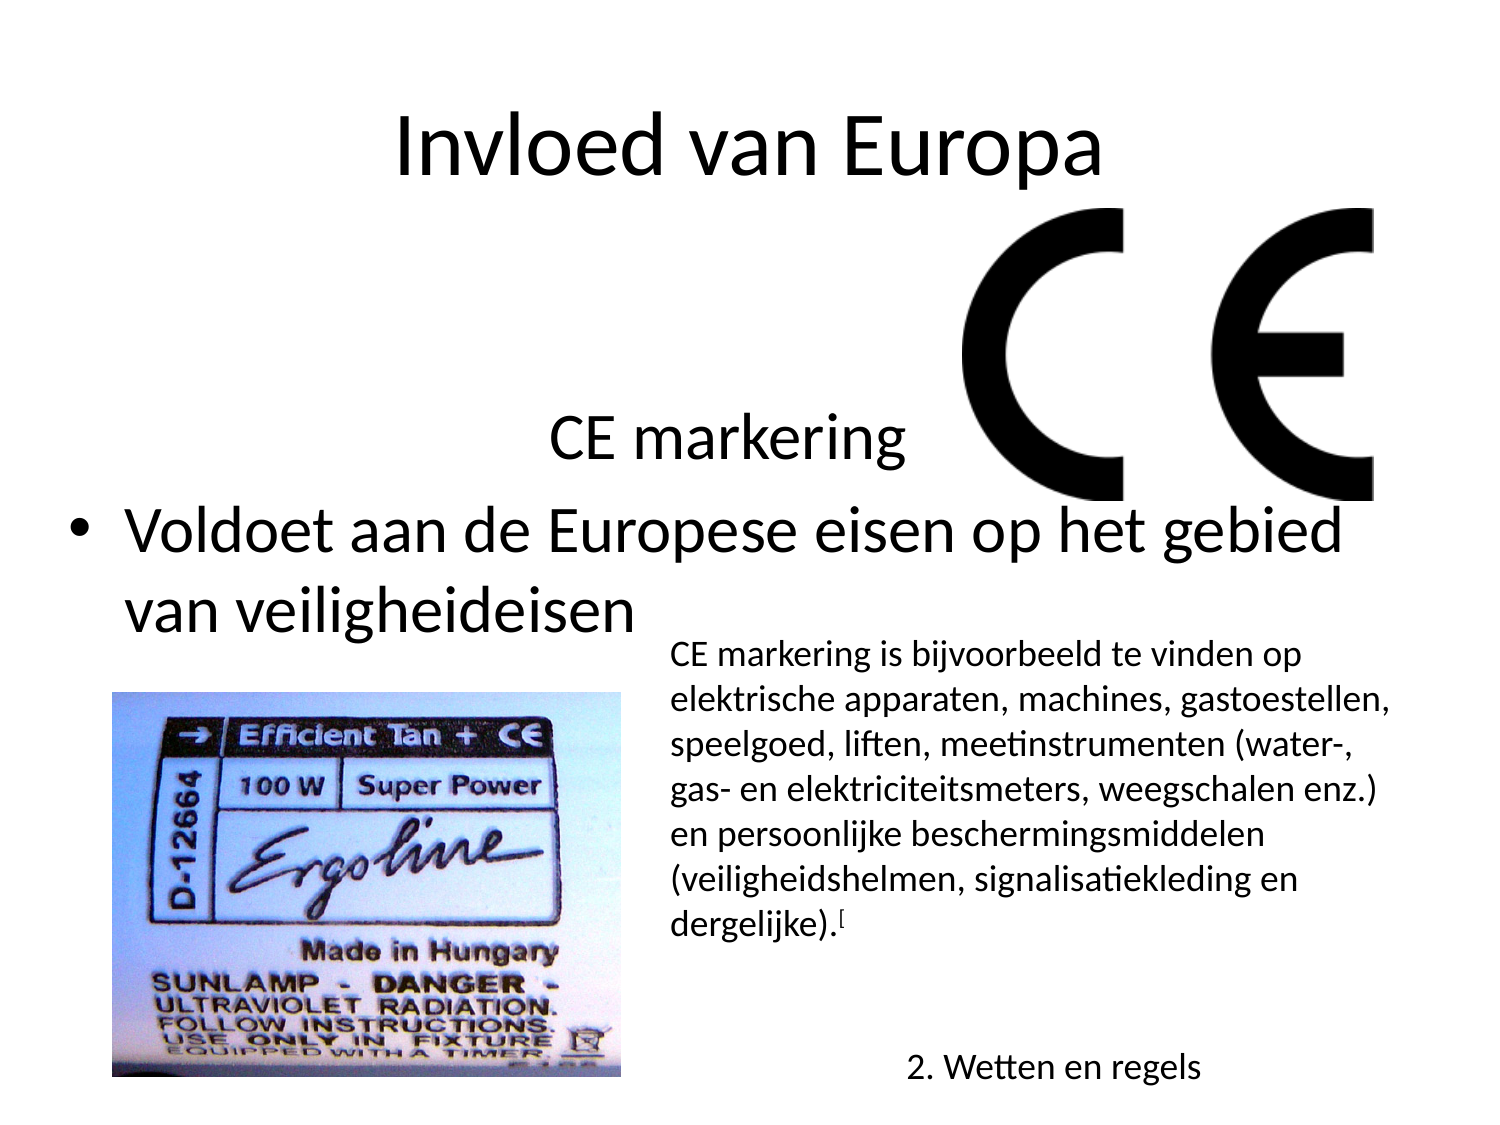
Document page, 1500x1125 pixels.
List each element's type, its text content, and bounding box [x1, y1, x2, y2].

list CE markering Voldoet aan de Europese eisen op het gebied van veiligheideisen [53, 385, 1404, 709]
text_box CE markering is bijvoorbeeld te vinden op elektrische apparaten, machines, gastoestellen, speelgoed, liften, meetinstrumenten (water-, gas- en elektriciteitsmeters, weegschalen enz.) en persoonlijke beschermingsmiddelen (veiligheidshelmen, signalisatiekleding en dergelijke).[ [655, 621, 1424, 952]
title Invloed van Europa [75, 45, 1425, 233]
text_box 2. Wetten en regels [891, 1034, 1424, 1095]
picture [962, 207, 1374, 501]
picture [111, 692, 621, 1077]
